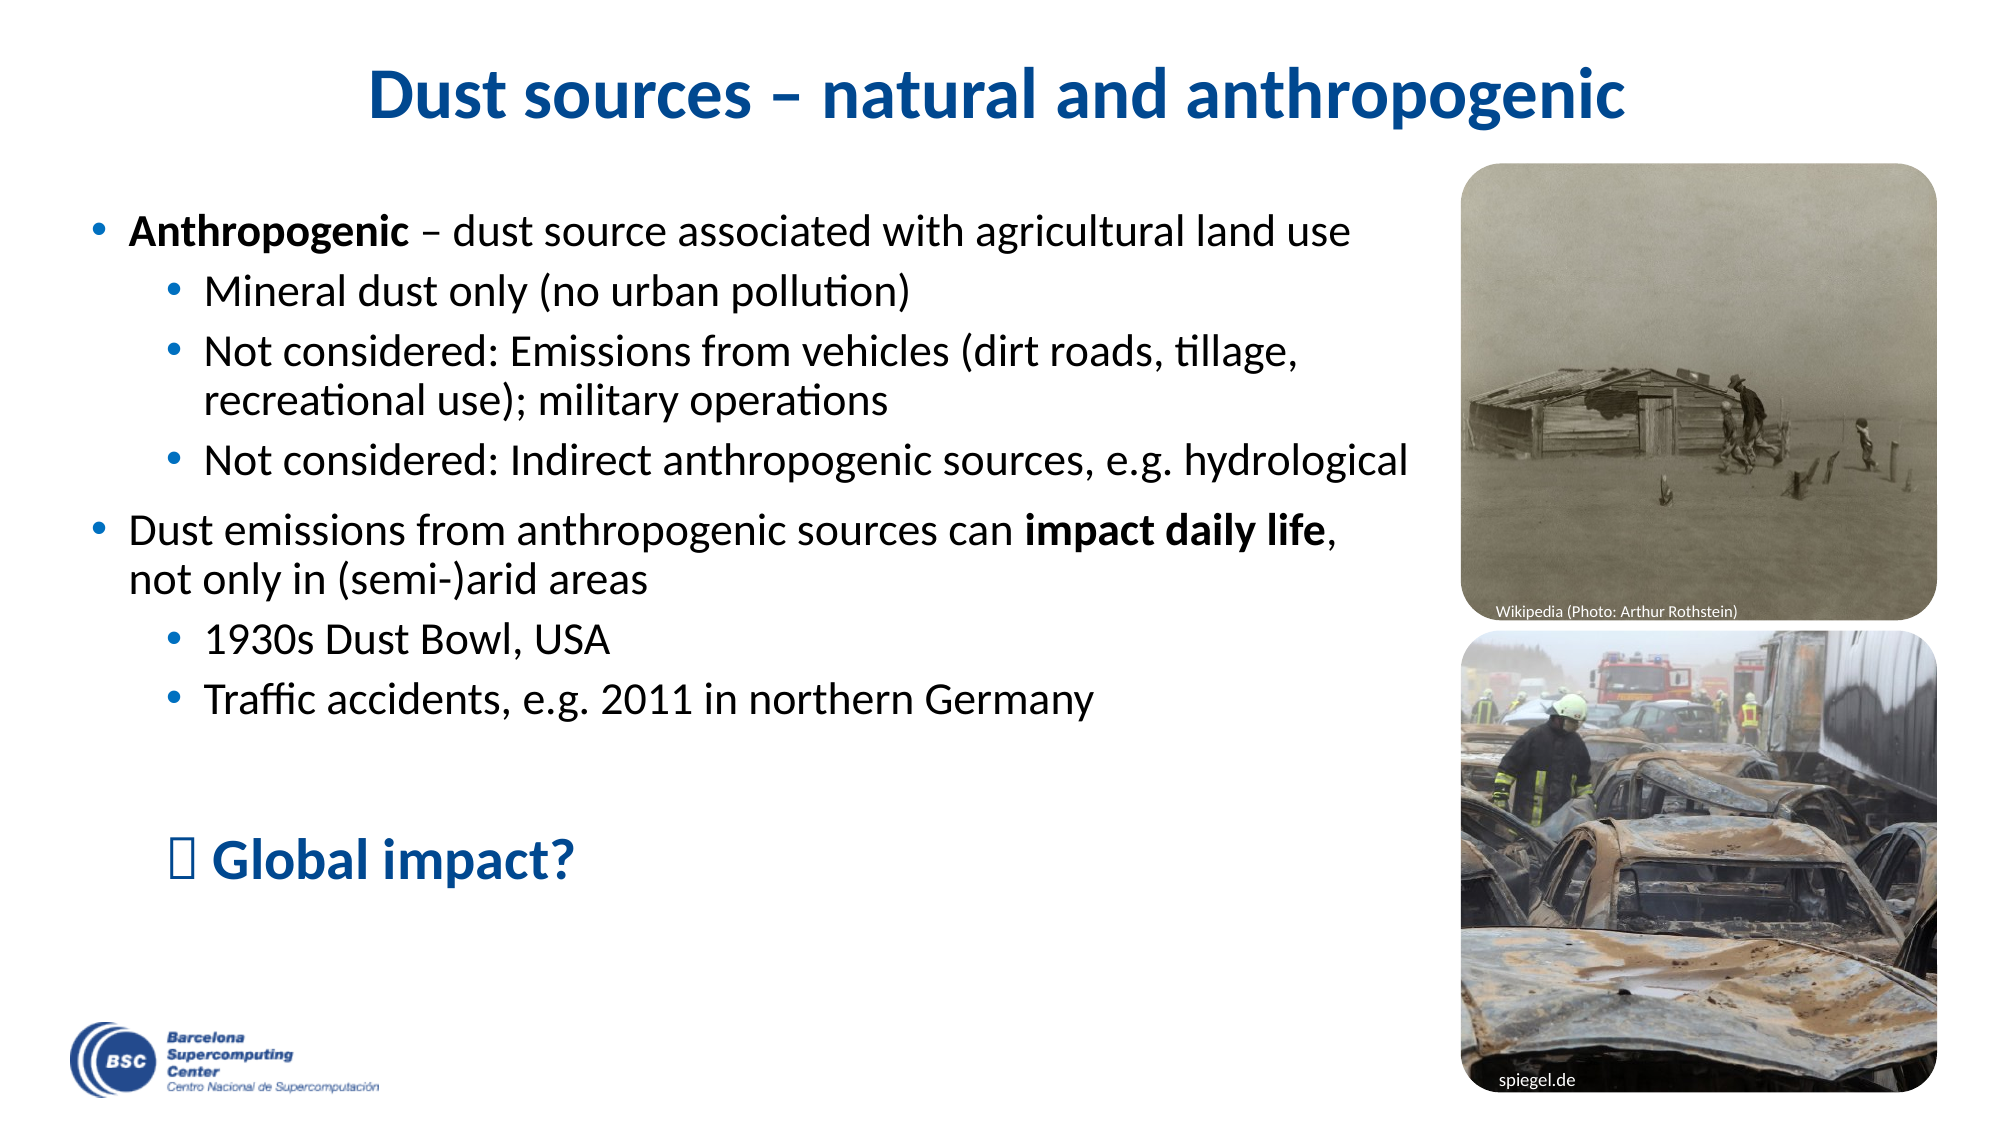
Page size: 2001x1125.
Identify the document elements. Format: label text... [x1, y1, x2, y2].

picture [1460, 163, 1938, 621]
title Dust sources – natural and anthropogenic [76, 26, 1920, 164]
text_box spiegel.de [1484, 1093, 1625, 1098]
text_box Wikipedia (Photo: Arthur Rothstein) [1481, 621, 1811, 628]
picture [1460, 630, 1938, 1093]
picture [70, 1022, 379, 1098]
list Anthropogenic – dust source associated with agricultural land use Mineral dust only (no urban pollution) Not considered: Emissions from vehicles (dirt roads, tillage, recreational use); military operations Not considered: Indirect anthropogenic sources, e.g. hydrological Dust emissions from anthropogenic sources can impact daily life, not only in (semi-)arid areas 1930s Dust Bowl, USA Traffic accidents, e.g. 2011 in northern Germany  Global impact? [76, 199, 1447, 1005]
